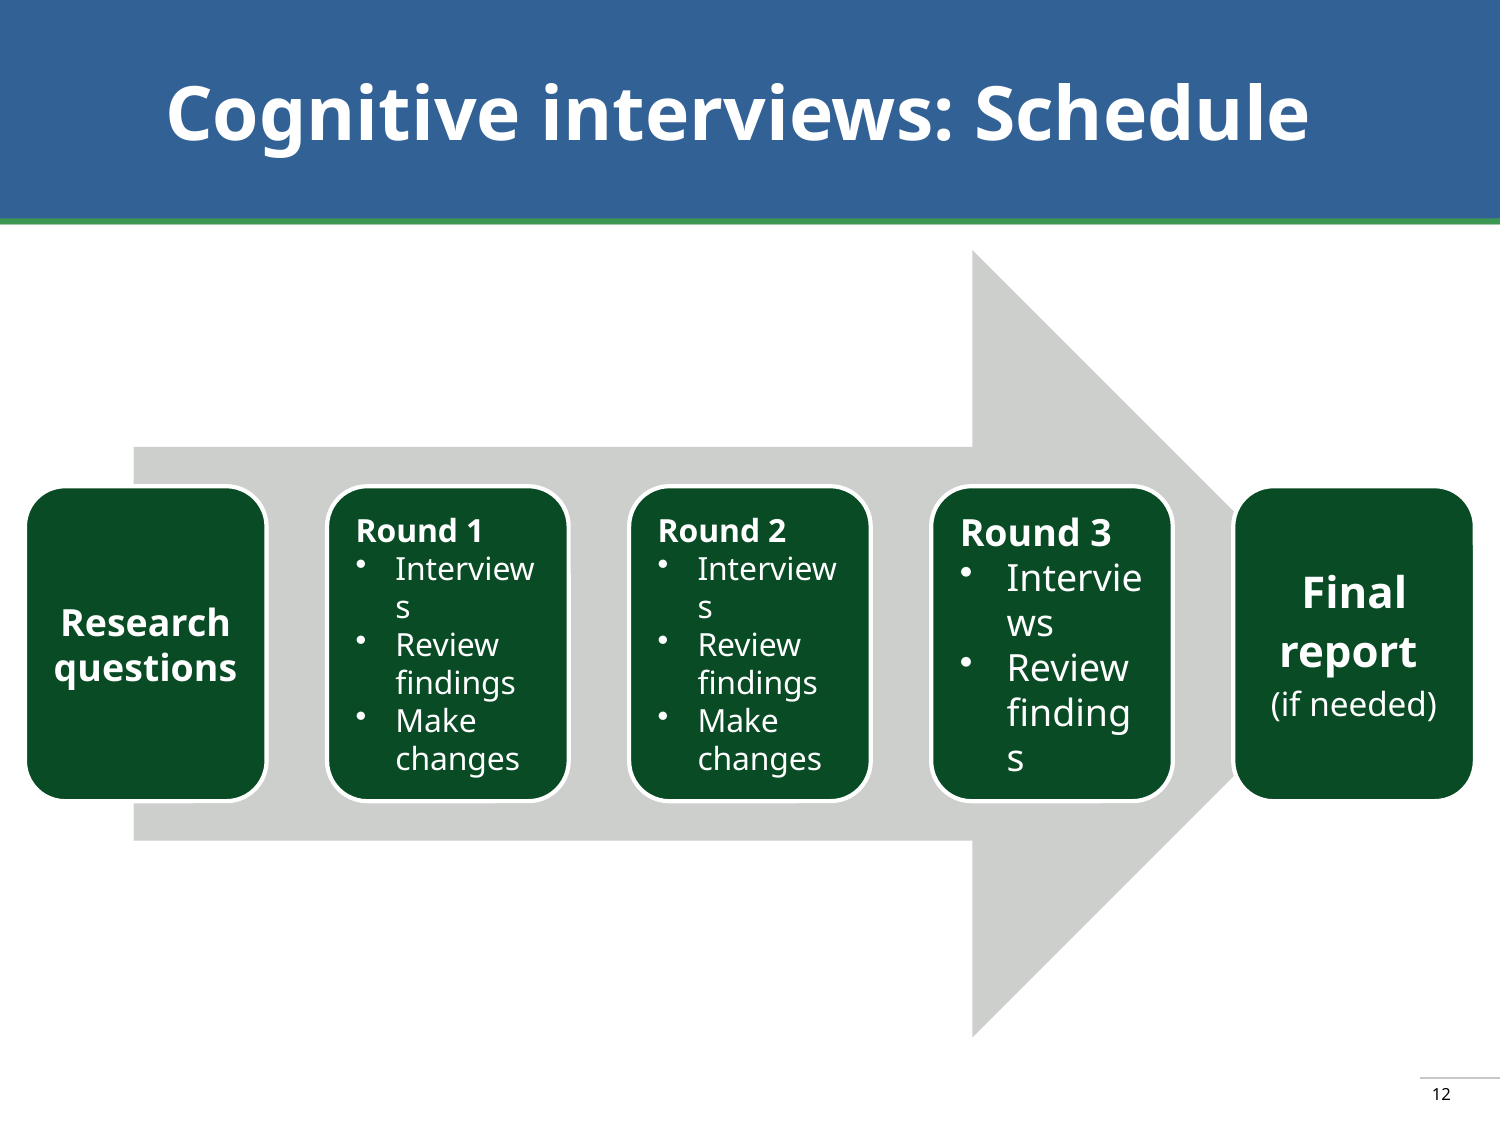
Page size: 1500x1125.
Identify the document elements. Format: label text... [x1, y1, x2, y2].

title Cognitive interviews: Schedule [150, 0, 1350, 221]
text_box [24, 249, 1476, 1038]
slide_number 12 [1431, 1085, 1458, 1106]
picture [0, 0, 1500, 1125]
